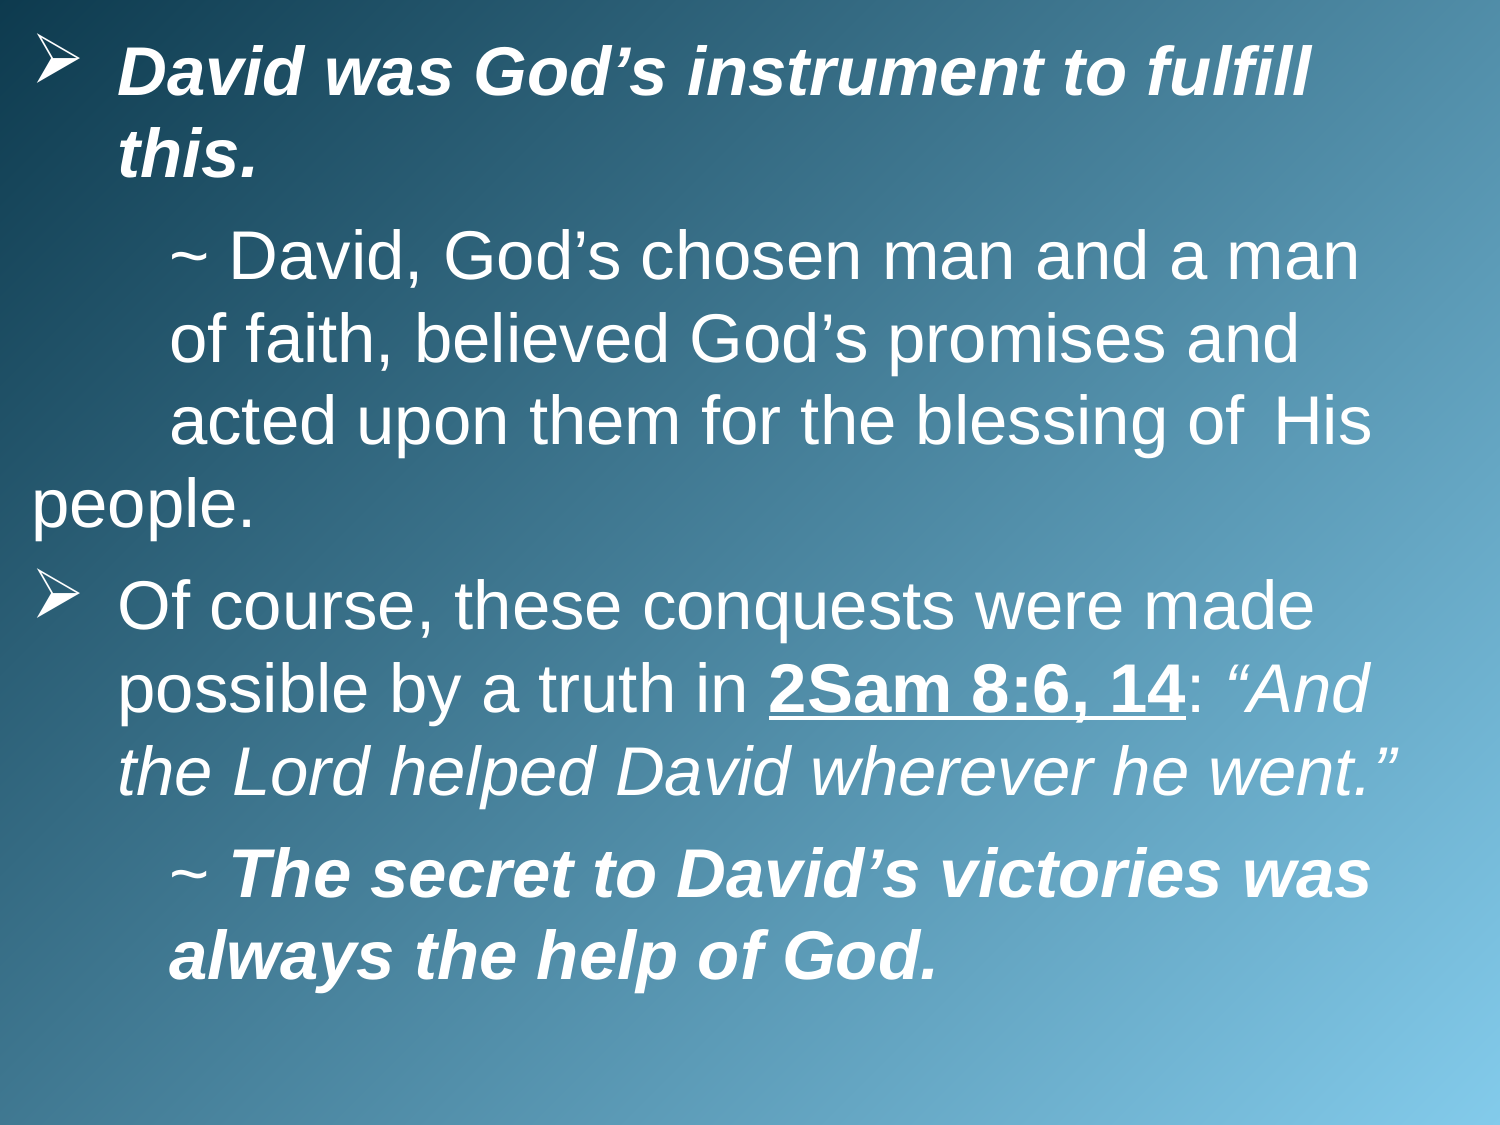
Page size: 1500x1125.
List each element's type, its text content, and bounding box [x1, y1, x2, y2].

subtitle David was God’s instrument to fulfill this. ~ David, God’s chosen man and a man of faith, believed God’s promises and acted upon them for the blessing of His people. Of course, these conquests were made possible by a truth in 2Sam 8:6, 14: “And the Lord helped David wherever he went.” ~ The secret to David’s victories was always the help of God. [16, 18, 1482, 1114]
